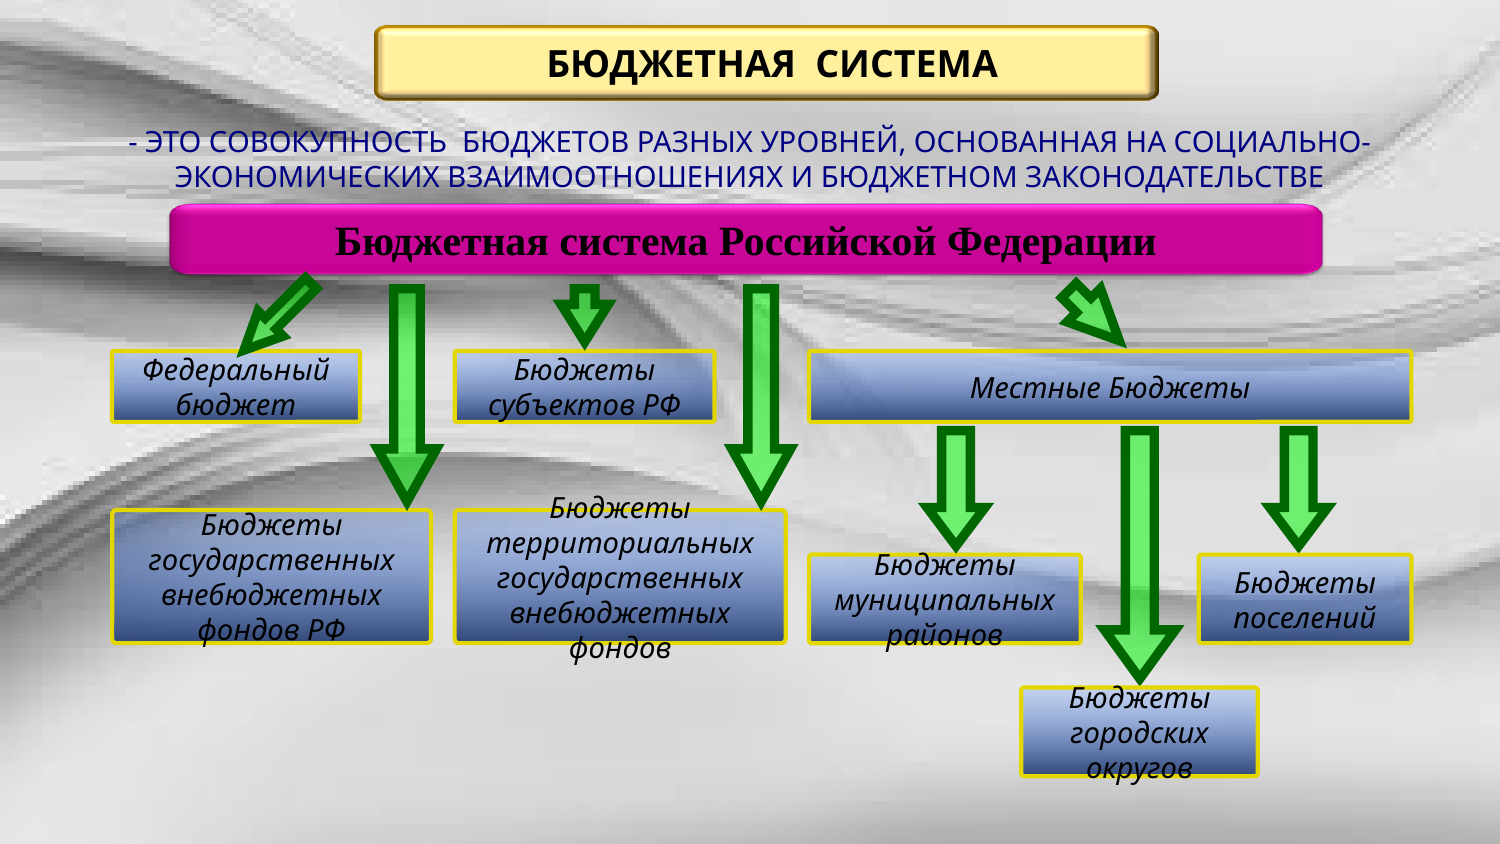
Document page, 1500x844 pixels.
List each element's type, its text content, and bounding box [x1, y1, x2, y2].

text_box Местные Бюджеты [809, 350, 1412, 422]
text_box [1269, 430, 1328, 546]
picture [0, 0, 1500, 844]
text_box Бюджеты субъектов РФ [454, 350, 715, 422]
text_box Бюджеты муниципальных районов [809, 554, 1081, 644]
text_box Федеральный бюджет [111, 350, 361, 422]
text_box - ЭТО СОВОКУПНОСТЬ БЮДЖЕТОВ РАЗНЫХ УРОВНЕЙ, ОСНОВАННАЯ НА СОЦИАЛЬНО-ЭКОНОМИЧЕСКИХ ВЗАИМООТНОШЕНИЯХ И БЮДЖЕТНОМ ЗАКОНОДАТЕЛЬСТВЕ [64, 115, 1436, 201]
text_box [927, 430, 985, 546]
text_box [377, 293, 437, 502]
text_box [1104, 430, 1176, 679]
text_box Бюджеты городских округов [1021, 687, 1258, 777]
text_box [1061, 293, 1120, 341]
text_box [161, 201, 1330, 281]
text_box Бюджеты государственных внебюджетных фондов РФ [112, 510, 431, 644]
text_box Бюджеты территориальных государственных внебюджетных фондов [454, 510, 786, 644]
text_box [244, 293, 313, 351]
text_box [561, 293, 609, 342]
text_box Бюджеты поселений [1198, 554, 1412, 644]
text_box [731, 293, 791, 502]
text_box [371, 23, 1161, 105]
